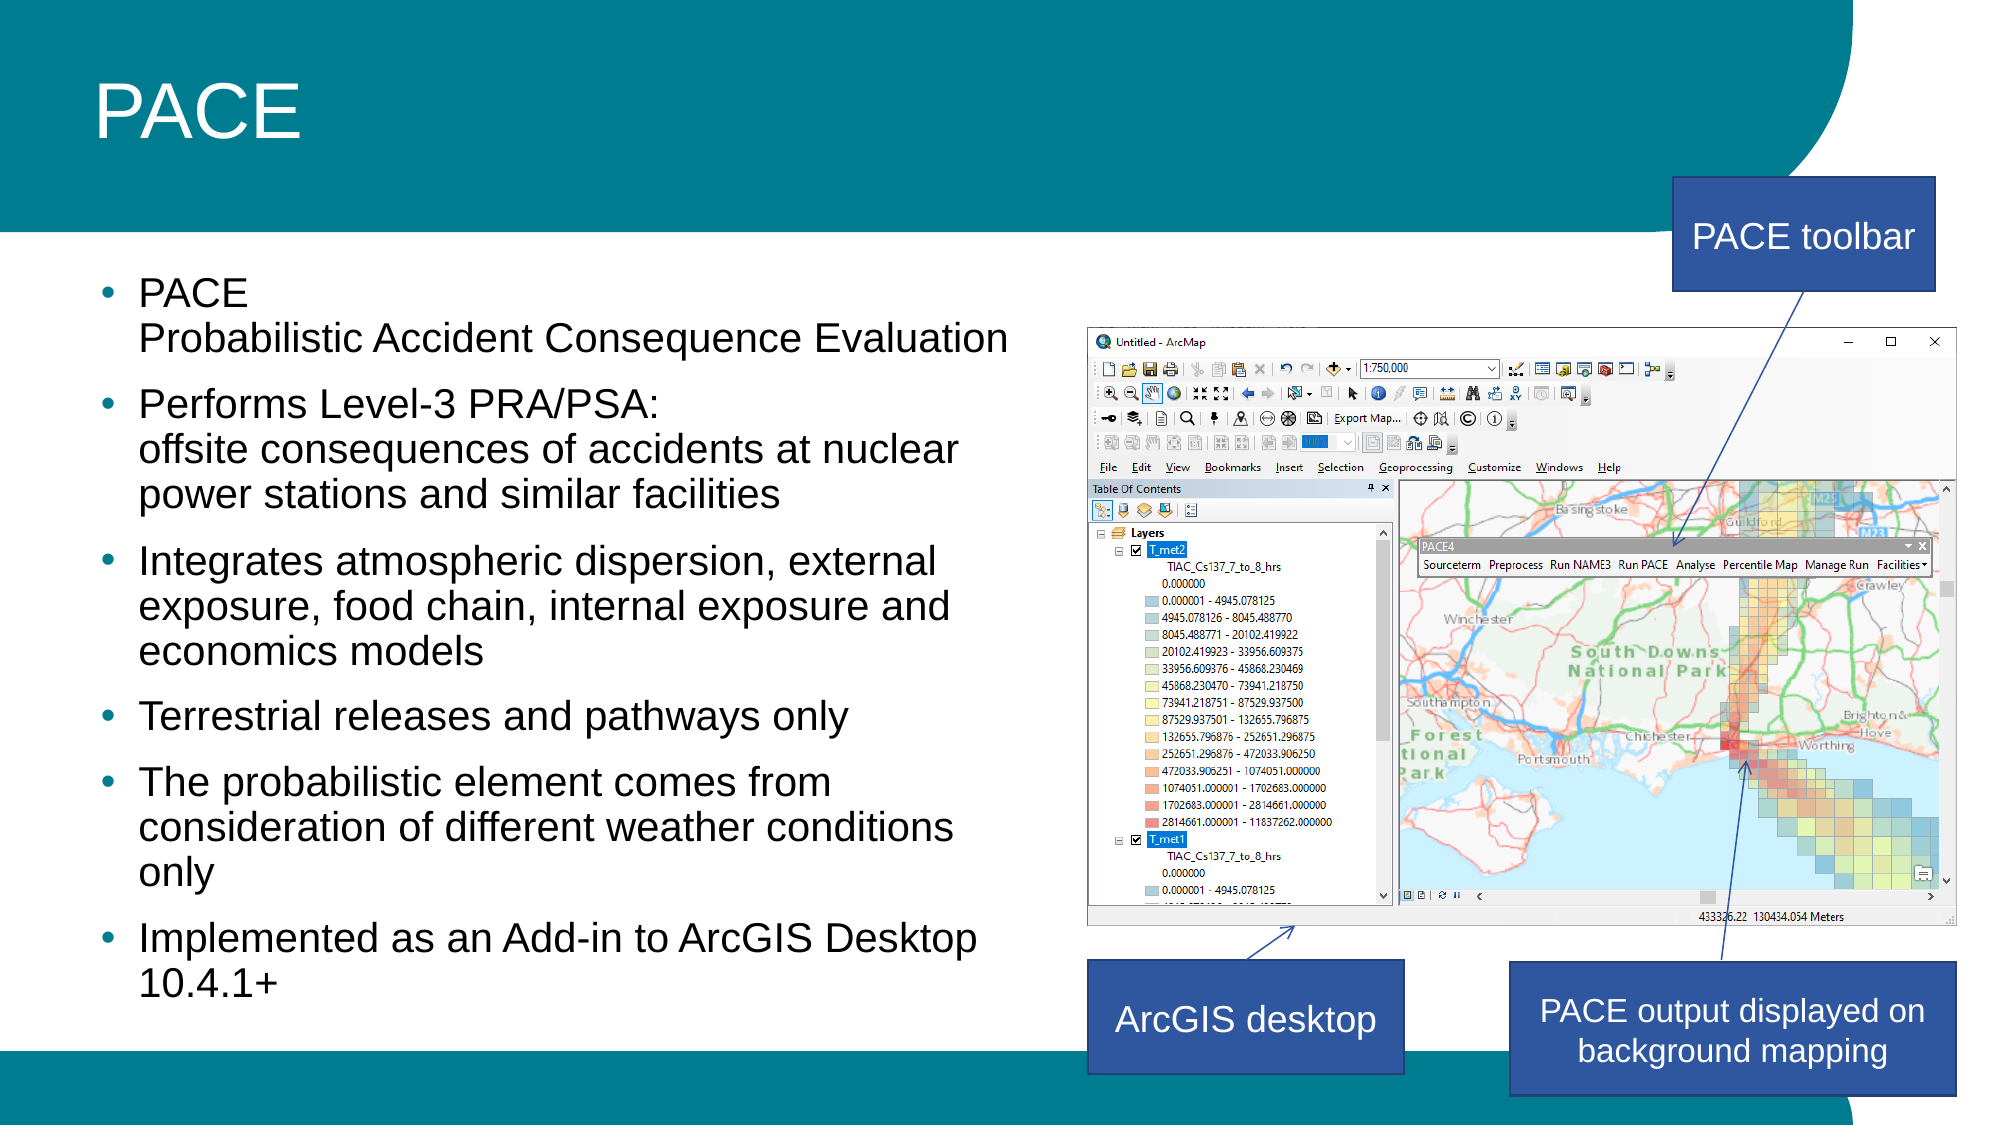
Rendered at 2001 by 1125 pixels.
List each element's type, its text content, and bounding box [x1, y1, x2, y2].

text_box PACE output displayed on background mapping [1509, 961, 1957, 1097]
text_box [1672, 291, 1804, 548]
list PACE Probabilistic Accident Consequence Evaluation Performs Level-3 PRA/PSA: offsite consequences of accidents at nuclear power stations and similar facilities Integrates atmospheric dispersion, external exposure, food chain, internal exposure and economics models Terrestrial releases and pathways only The probabilistic element comes from consideration of different weather conditions only Implemented as an Add-in to ArcGIS Desktop 10.4.1+ [85, 264, 1037, 1048]
text_box ArcGIS desktop [1087, 959, 1405, 1075]
title PACE [78, 62, 1804, 223]
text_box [1246, 925, 1296, 960]
picture [1087, 327, 1957, 926]
text_box PACE toolbar [1672, 176, 1936, 292]
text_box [1721, 759, 1747, 960]
